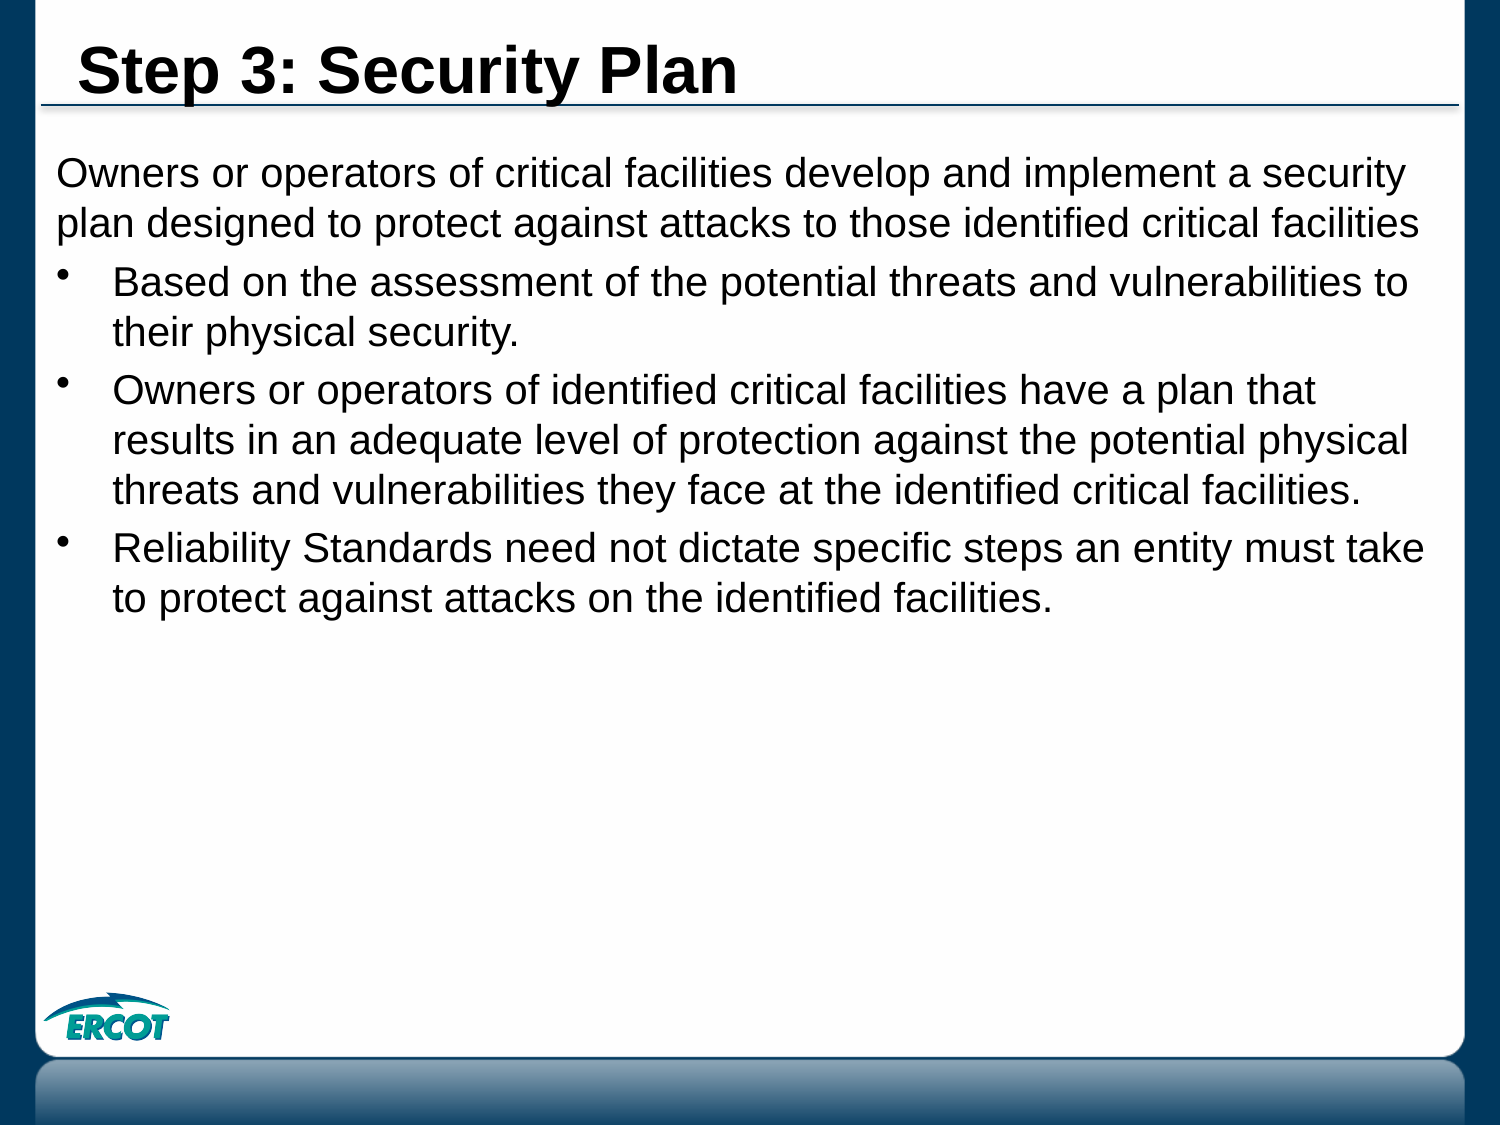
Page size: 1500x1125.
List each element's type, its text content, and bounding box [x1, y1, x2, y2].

picture [35, 0, 1465, 1125]
title Step 3: Security Plan [62, 29, 1448, 106]
text_box Owners or operators of critical facilities develop and implement a security plan designed to protect against attacks to those identified critical facilities Based on the assessment of the potential threats and vulnerabilities to their physical security. Owners or operators of identified critical facilities have a plan that results in an adequate level of protection against the potential physical threats and vulnerabilities they face at the identified critical facilities. Reliability Standards need not dictate specific steps an entity must take to protect against attacks on the identified facilities. [41, 138, 1448, 629]
